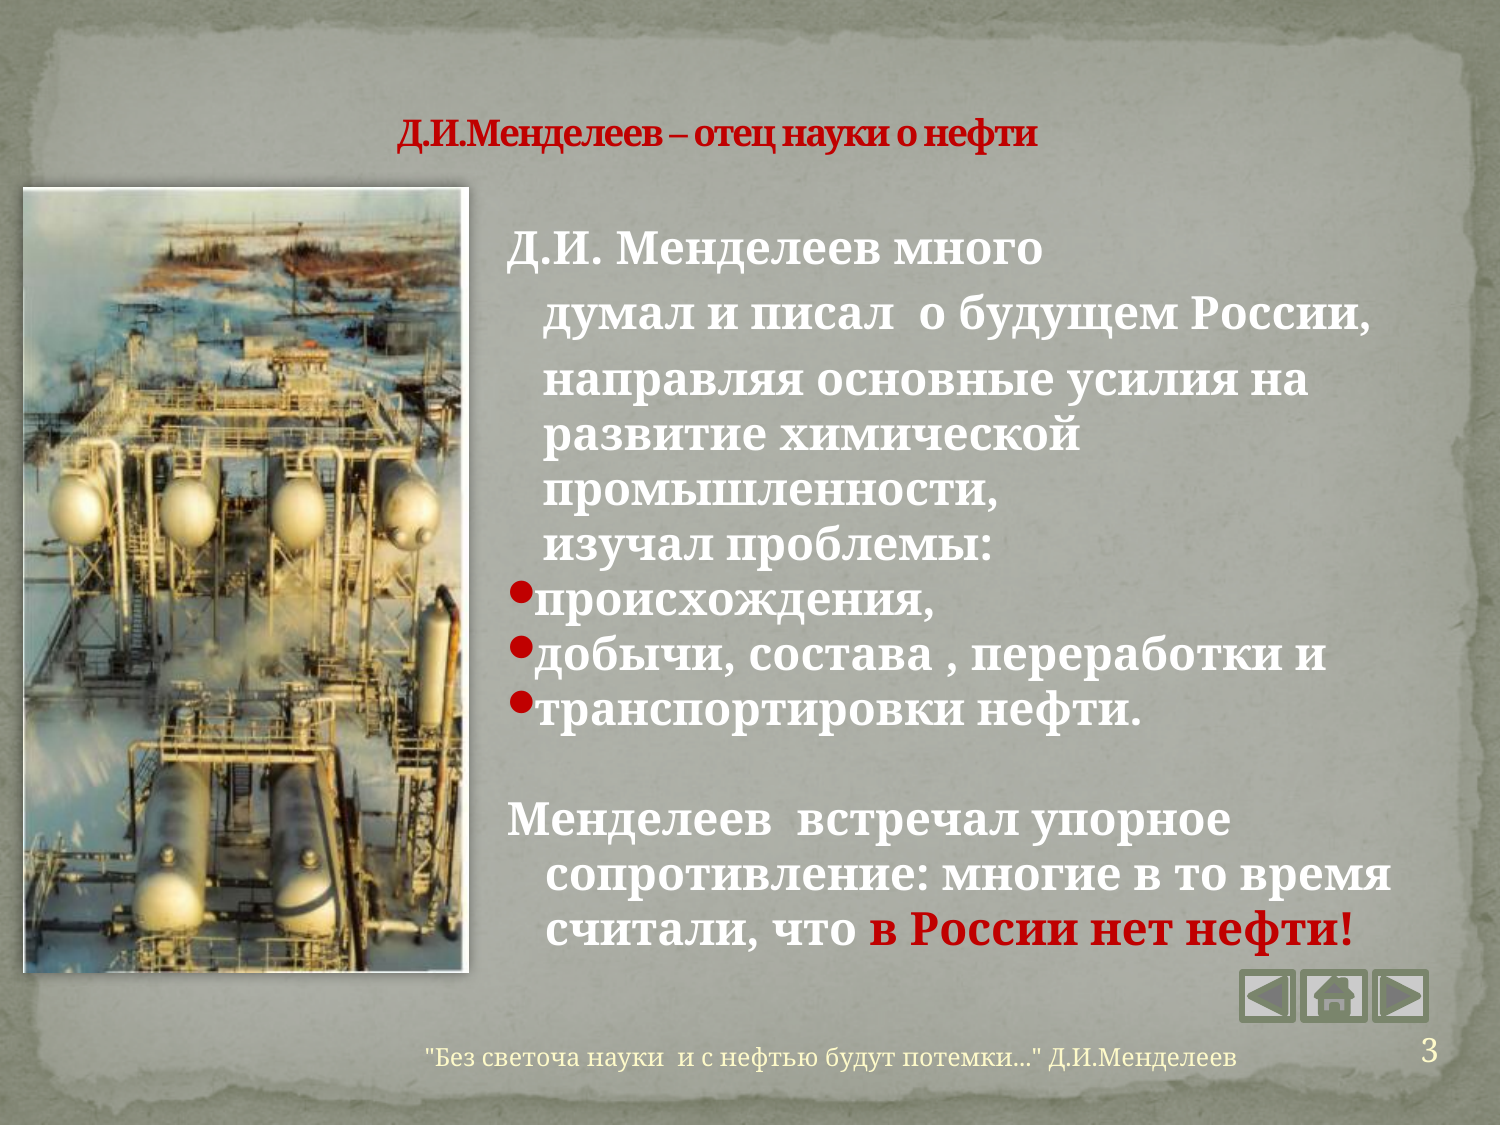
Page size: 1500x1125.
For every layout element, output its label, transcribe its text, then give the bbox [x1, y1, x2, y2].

title Д.И.Менделеев – отец науки о нефти [74, 24, 1348, 165]
picture [23, 187, 469, 973]
text_box [1300, 969, 1368, 1023]
list Д.И. Менделеев много думал и писал о будущем России, направляя основные усилия на развитие химической промышленности, изучал проблемы: происхождения, добычи, состава , переработки и транспортировки нефти. Менделеев встречал упорное сопротивление: многие в то время считали, что в России нет нефти! [492, 210, 1461, 985]
slide_number 3 [1379, 1014, 1480, 1089]
text_box [1239, 969, 1296, 1023]
text_box [1372, 969, 1429, 1023]
footer "Без светоча науки и с нефтью будут потемки..." Д.И.Менделеев [222, 1031, 1254, 1081]
